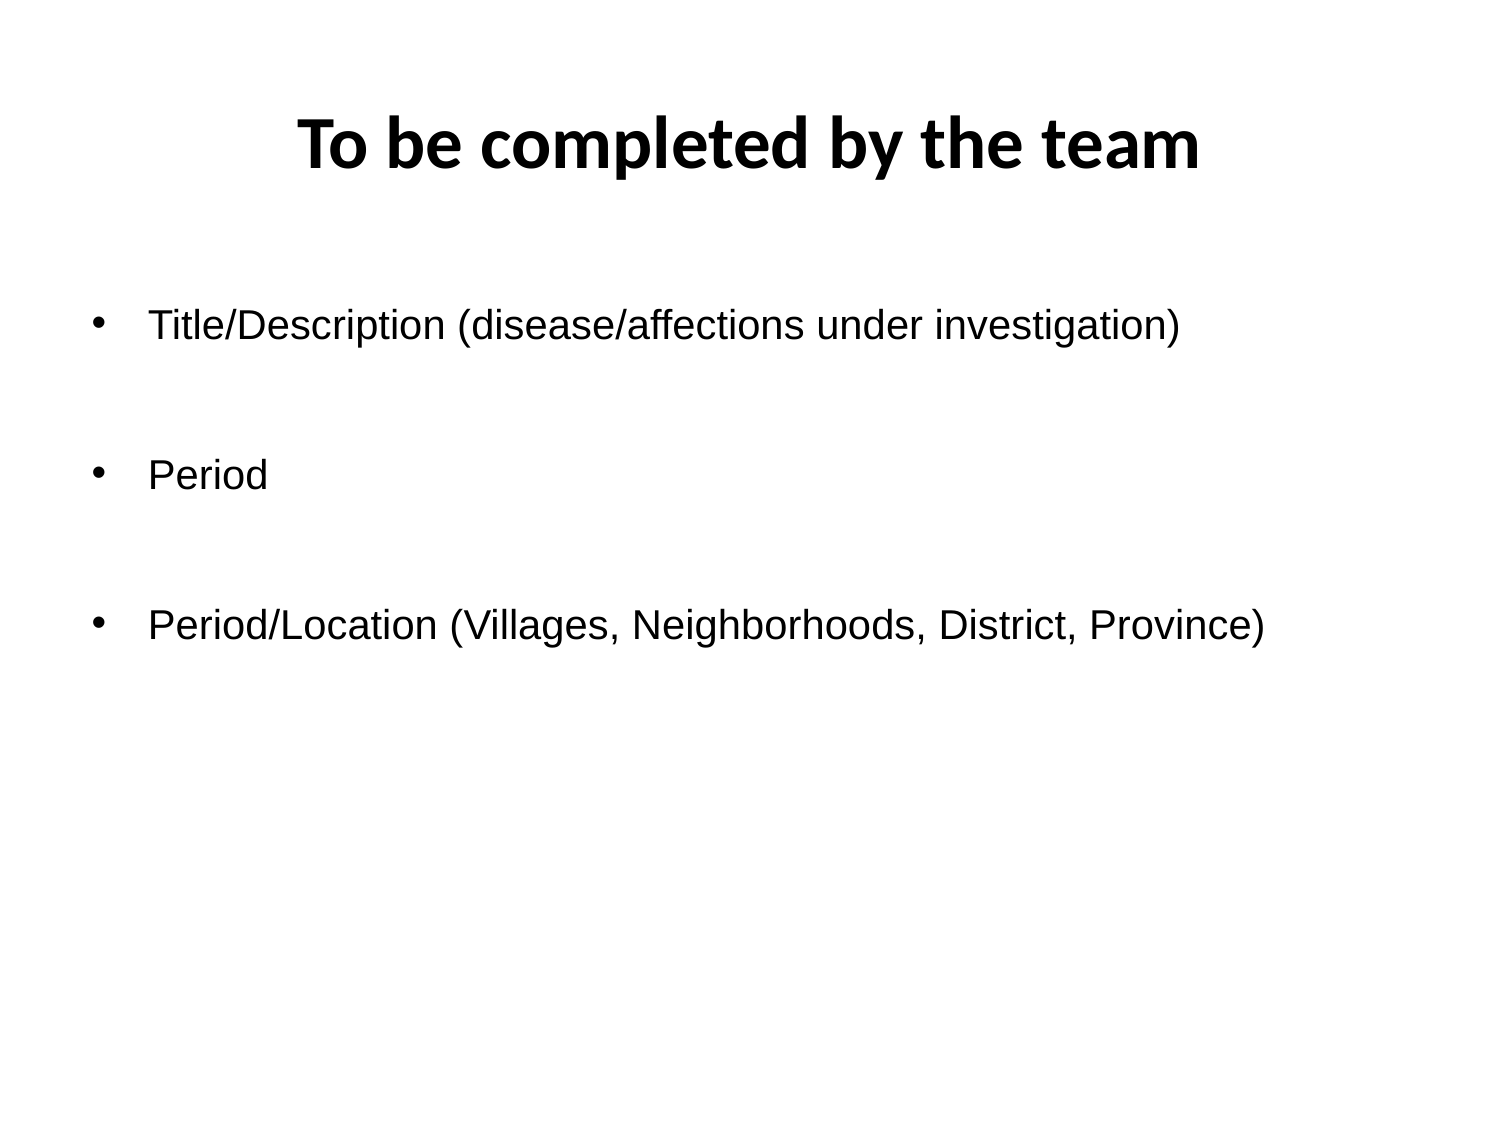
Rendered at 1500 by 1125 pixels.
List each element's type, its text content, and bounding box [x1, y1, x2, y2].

text_box Title/Description (disease/affections under investigation) Period Period/Location (Villages, Neighborhoods, District, Province) [76, 215, 1427, 958]
title To be completed by the team [75, 45, 1425, 233]
